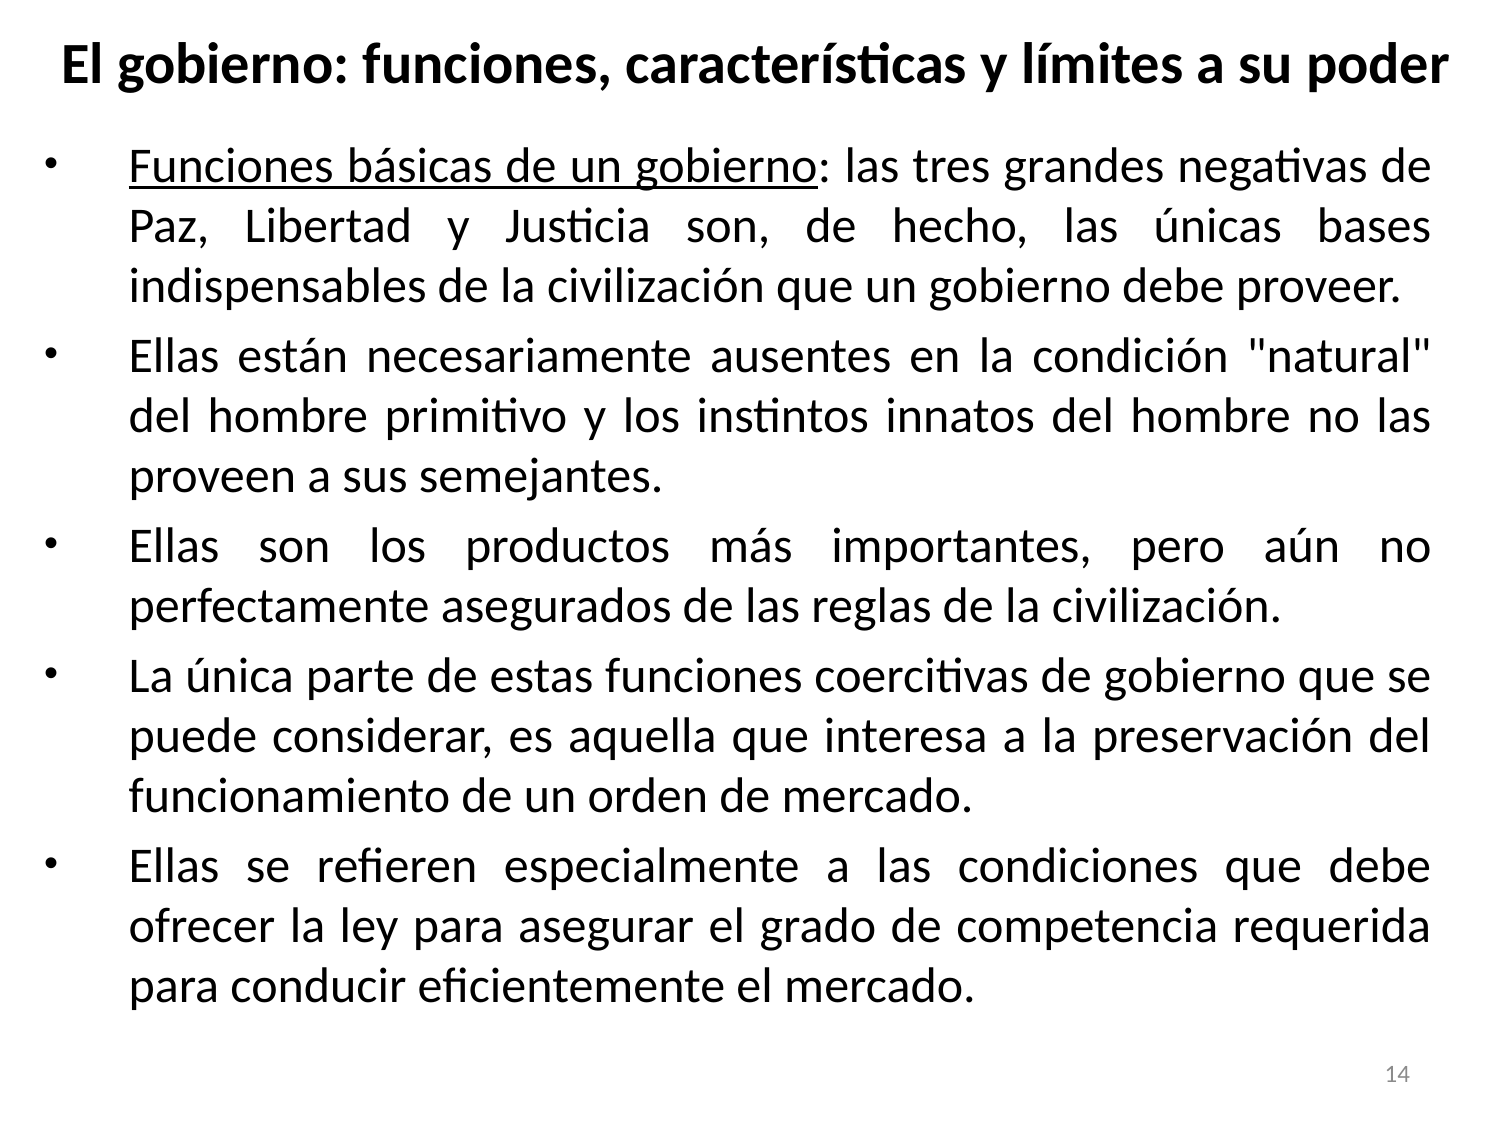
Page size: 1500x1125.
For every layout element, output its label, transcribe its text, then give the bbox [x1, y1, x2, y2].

text_box Funciones básicas de un gobierno: las tres grandes negativas de Paz, Libertad y Justicia son, de hecho, las únicas bases indispensables de la civilización que un gobierno debe proveer. Ellas están necesariamente ausentes en la condición "natural" del hombre primitivo y los instintos innatos del hombre no las proveen a sus semejantes. Ellas son los productos más importantes, pero aún no perfectamente asegurados de las reglas de la civilización. La única parte de estas funciones coercitivas de gobierno que se puede considerar, es aquella que interesa a la preservación del funcionamiento de un orden de mercado. Ellas se refieren especialmente a las condiciones que debe ofrecer la ley para asegurar el grado de competencia requerida para conducir eficientemente el mercado. [29, 125, 1447, 1094]
title El gobierno: funciones, características y límites a su poder [41, 7, 1471, 114]
slide_number 14 [1074, 1042, 1425, 1103]
